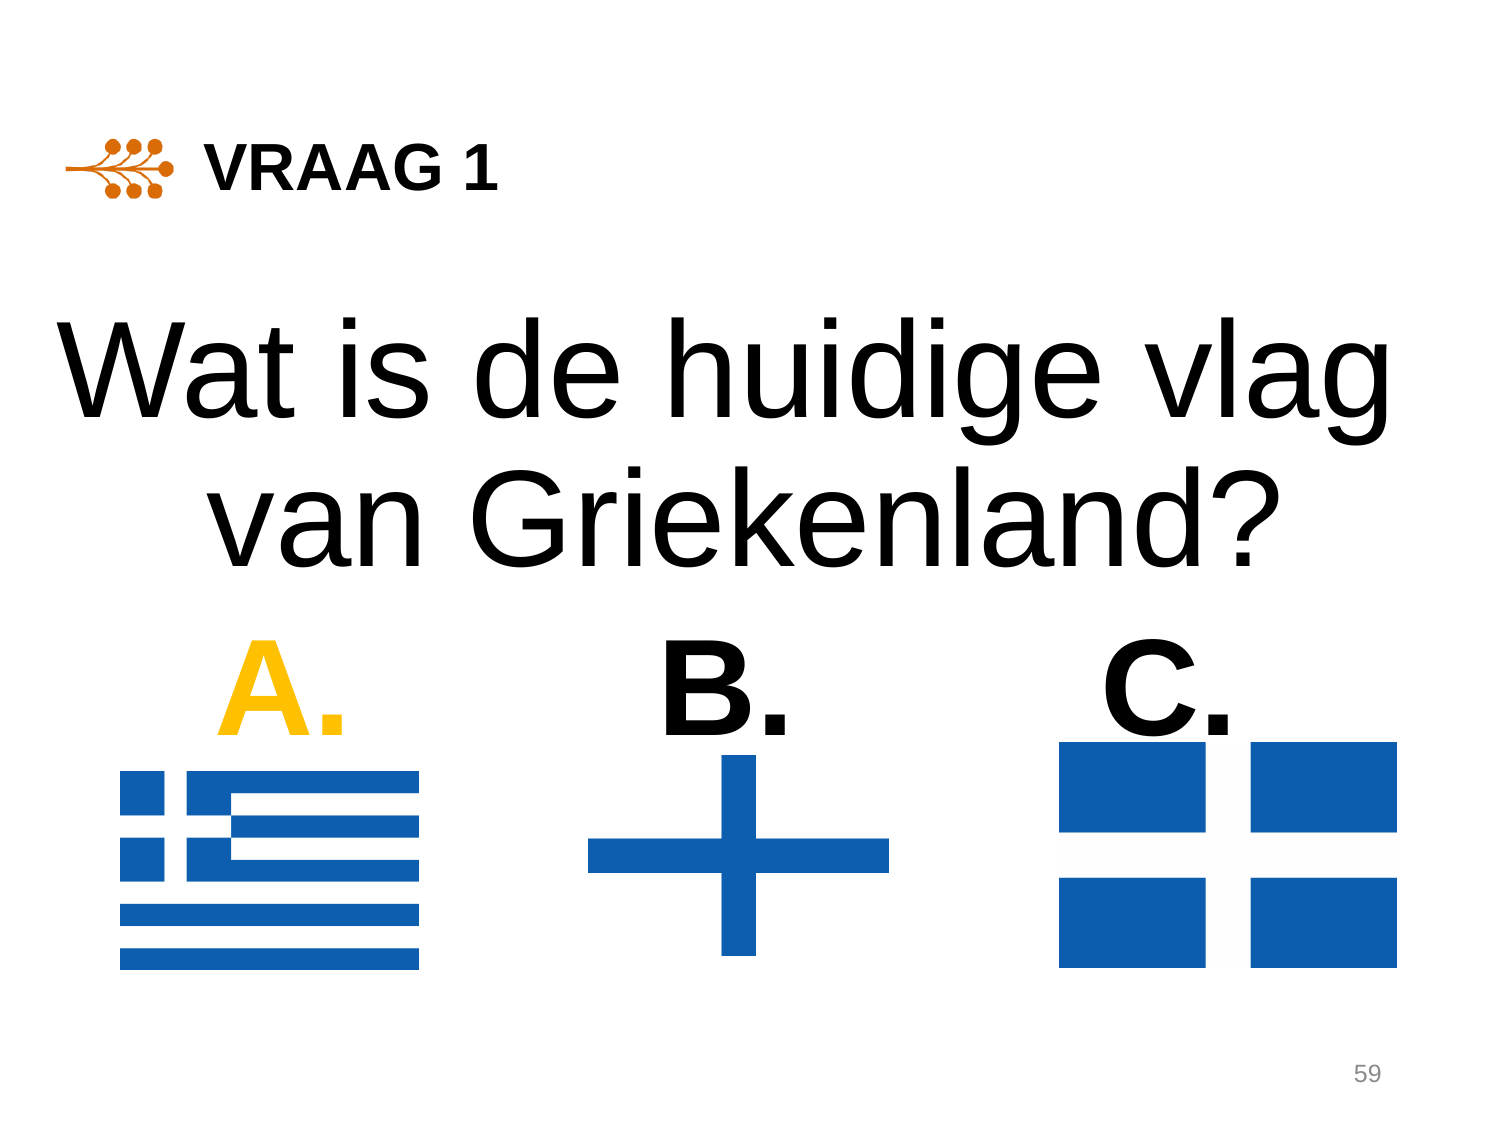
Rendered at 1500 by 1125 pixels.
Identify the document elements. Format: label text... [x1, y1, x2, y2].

picture [65, 138, 174, 199]
picture [1059, 742, 1397, 968]
picture [120, 771, 419, 971]
title Vraag 1 [188, 59, 1397, 278]
slide_number 59 [1059, 1042, 1397, 1103]
picture [588, 755, 889, 956]
list Wat is de huidige vlag van Griekenland? A. B. C. [14, 291, 1440, 1006]
